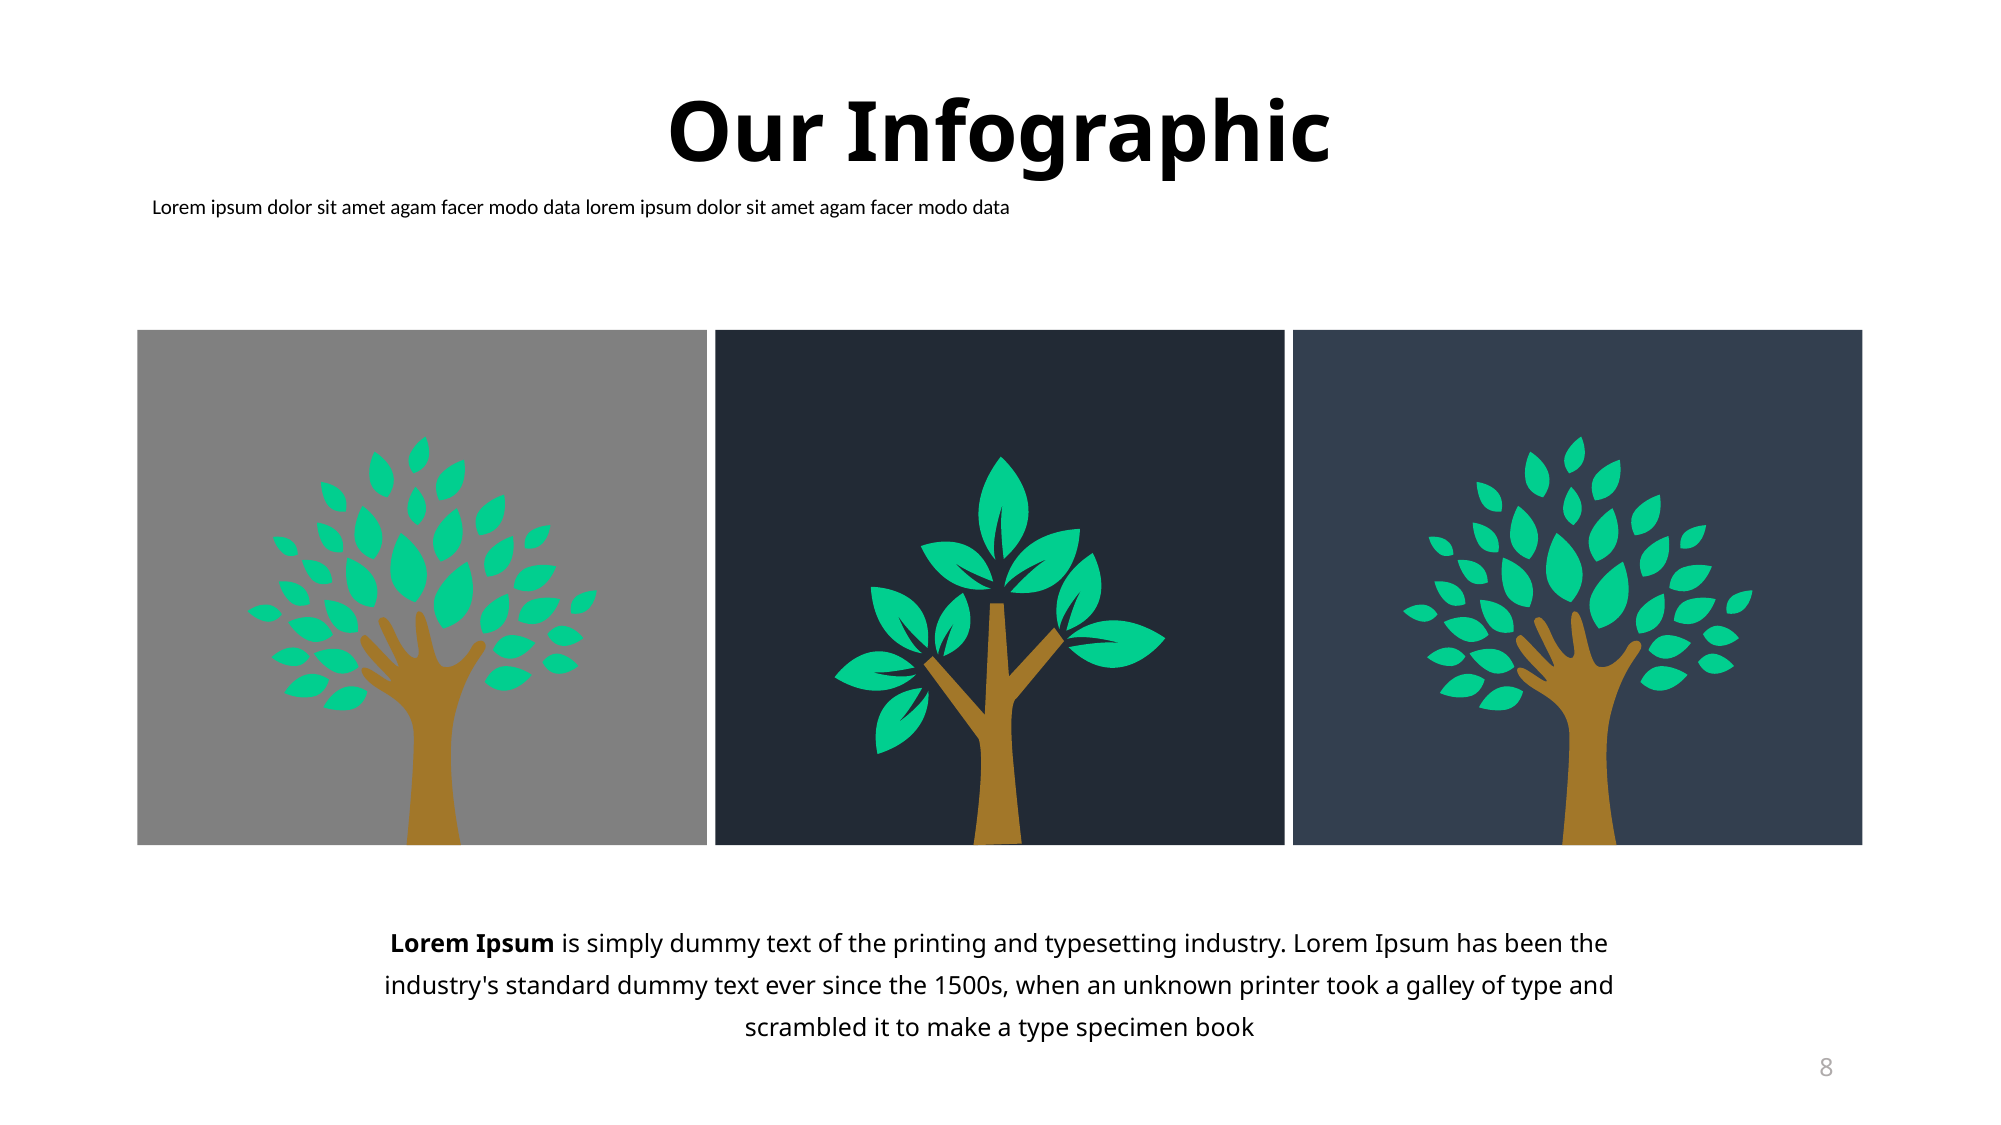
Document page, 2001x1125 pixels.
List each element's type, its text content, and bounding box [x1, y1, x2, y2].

text_box [1562, 713, 1617, 846]
text_box [1056, 552, 1102, 631]
text_box [136, 329, 708, 846]
text_box [978, 456, 1029, 560]
text_box [1004, 528, 1080, 594]
text_box [920, 541, 994, 590]
text_box [870, 586, 929, 654]
text_box [934, 592, 971, 657]
text_box [1067, 620, 1166, 668]
text_box [1292, 329, 1864, 846]
slide_number 8 [1790, 1042, 1863, 1094]
subtitle Lorem ipsum dolor sit amet agam facer modo data lorem ipsum dolor sit amet agam facer modo data [137, 186, 1863, 227]
text_box [406, 713, 461, 846]
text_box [247, 436, 597, 713]
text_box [1403, 436, 1753, 713]
text_box [923, 603, 1065, 846]
text_box [714, 329, 1286, 846]
title Our Infographic [137, 78, 1863, 186]
text_box [834, 651, 917, 691]
text_box [875, 687, 929, 755]
text_box Lorem Ipsum is simply dummy text of the printing and typesetting industry. Lorem Ipsum has been the industry's standard dummy text ever since the 1500s, when an unknown printer took a galley of type and scrambled it to make a type specimen book [363, 908, 1637, 1049]
